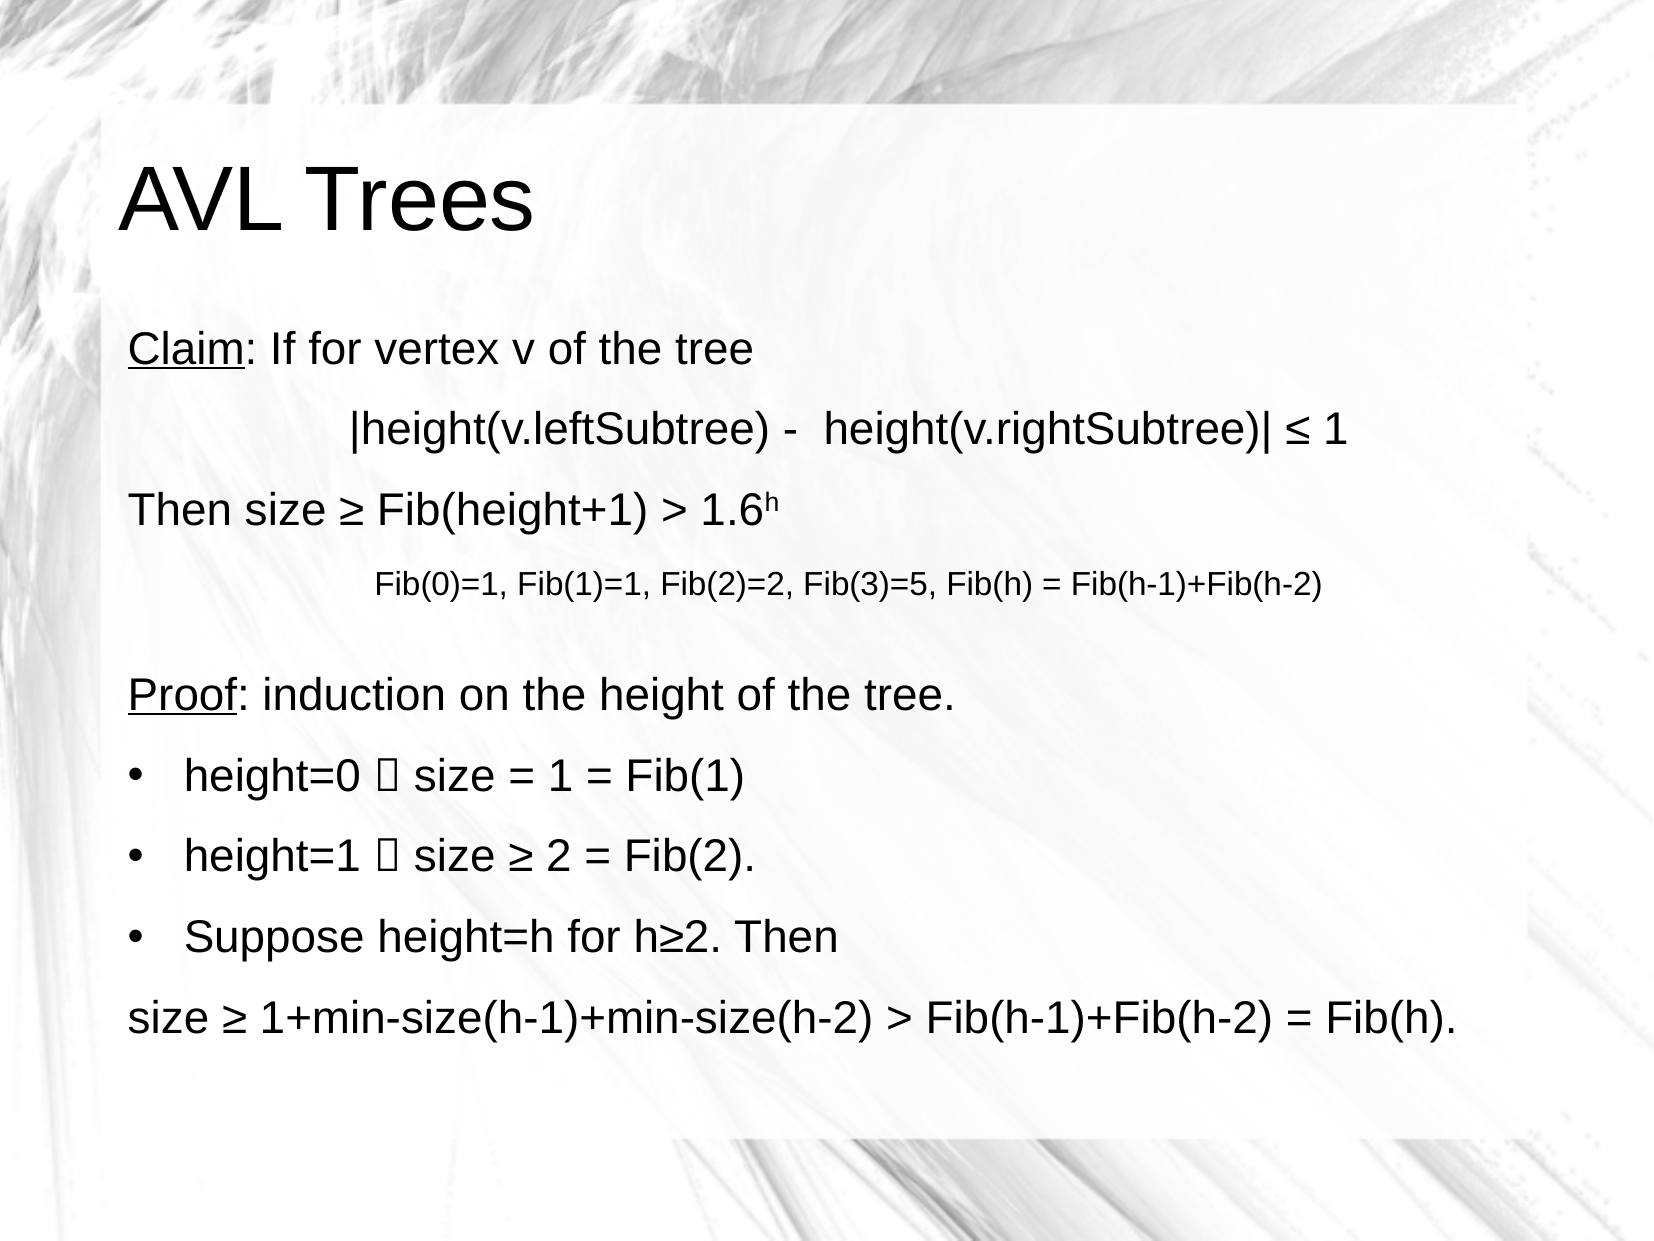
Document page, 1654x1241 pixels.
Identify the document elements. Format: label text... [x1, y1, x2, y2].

picture [0, 0, 1654, 1241]
title AVL Trees [118, 93, 1506, 299]
list Claim: If for vertex v of the tree |height(v.leftSubtree) - height(v.rightSubtree)| ≤ 1 Then size ≥ Fib(height+1) > 1.6h Fib(0)=1, Fib(1)=1, Fib(2)=2, Fib(3)=5, Fib(h) = Fib(h-1)+Fib(h-2) Proof: induction on the height of the tree. height=0  size = 1 = Fib(1) height=1  size ≥ 2 = Fib(2). Suppose height=h for h≥2. Then size ≥ 1+min-size(h-1)+min-size(h-2) > Fib(h-1)+Fib(h-2) = Fib(h). [118, 319, 1571, 1109]
